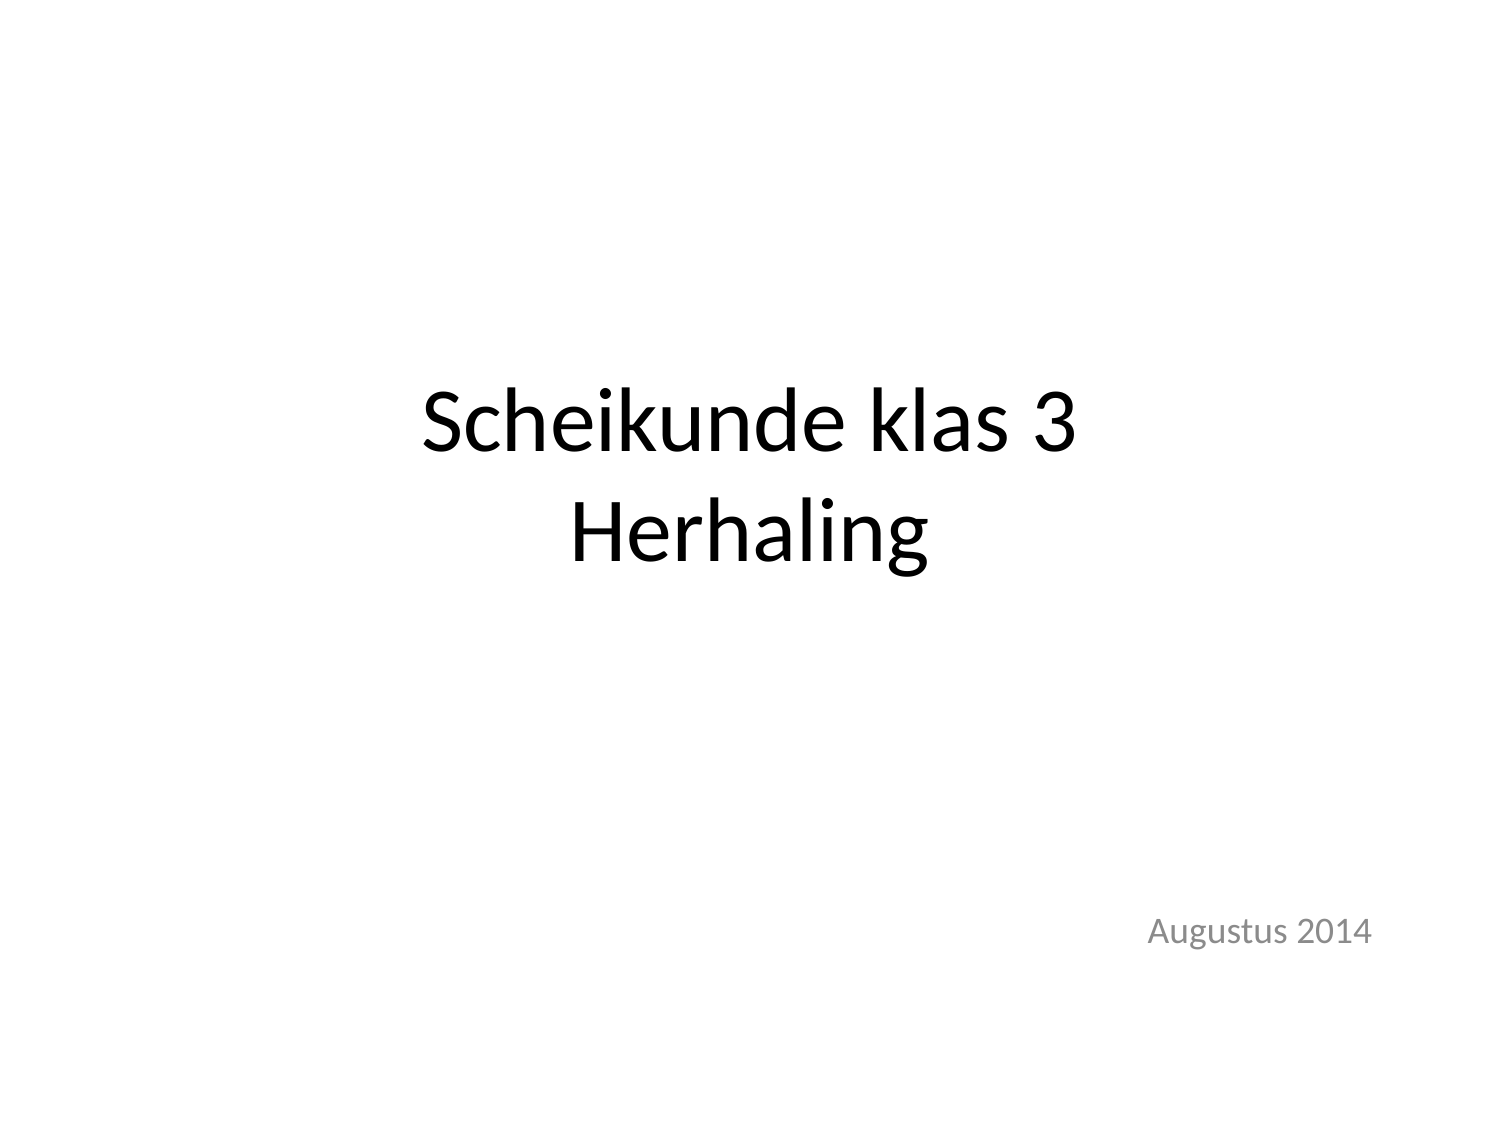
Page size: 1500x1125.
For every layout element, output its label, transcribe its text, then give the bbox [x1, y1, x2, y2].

title Scheikunde klas 3 Herhaling [112, 349, 1388, 591]
subtitle Augustus 2014 [337, 818, 1388, 959]
